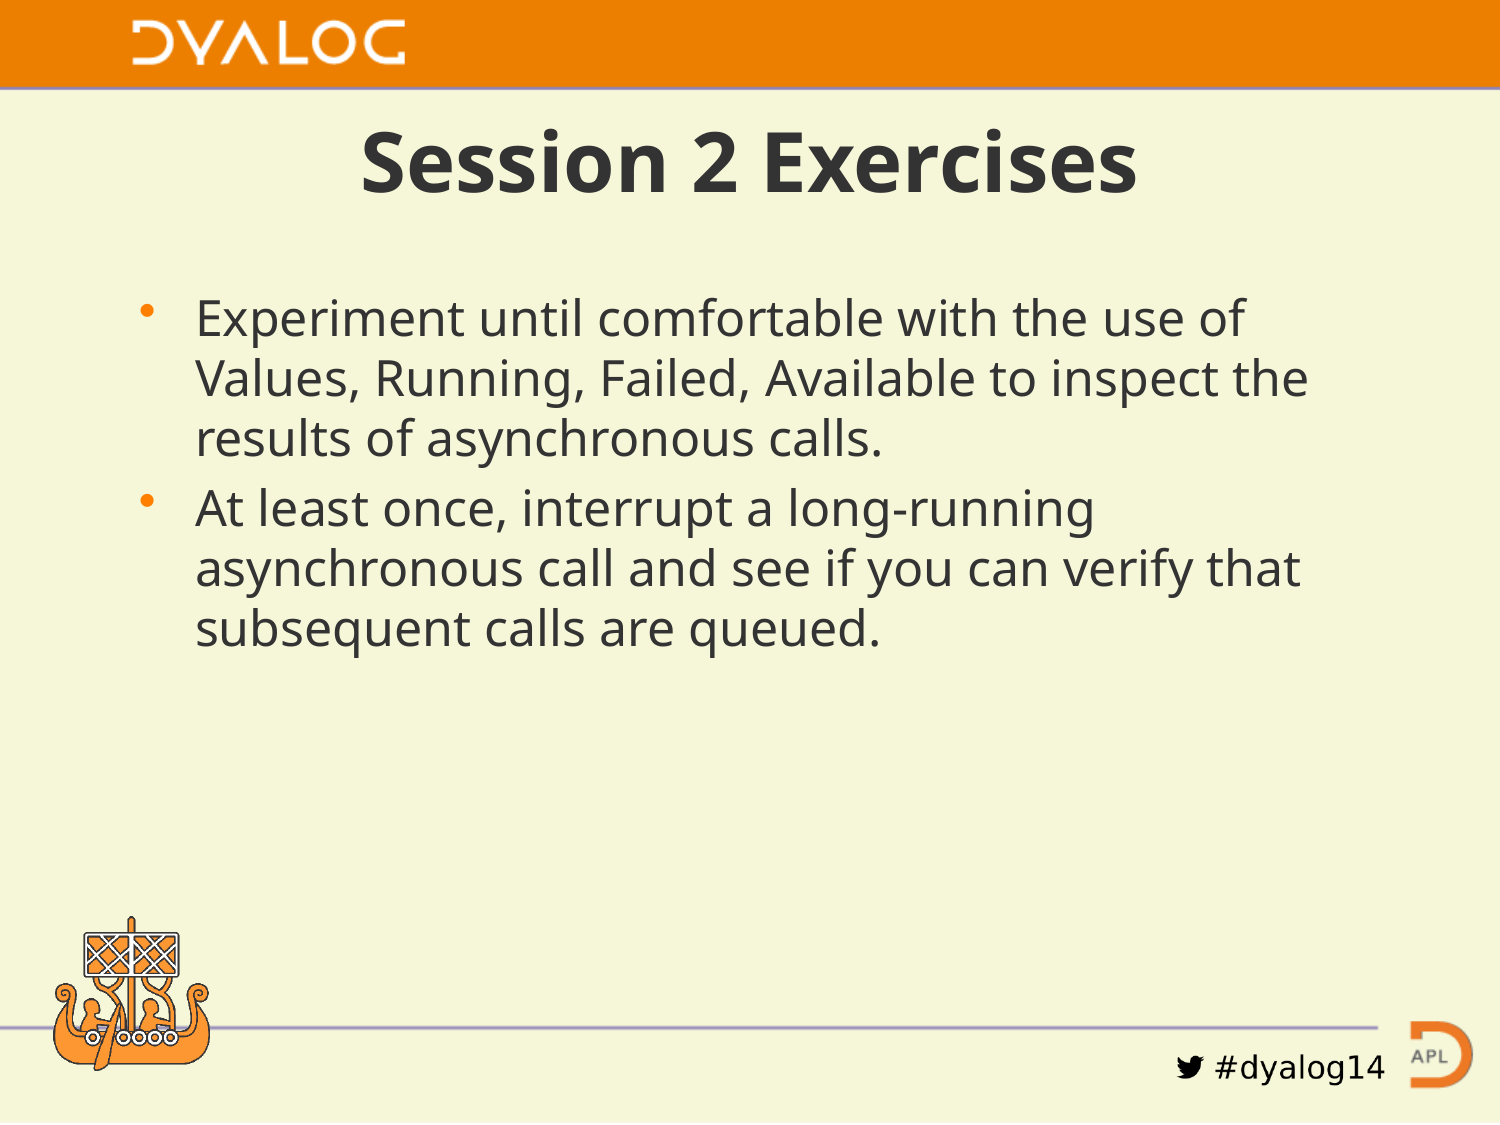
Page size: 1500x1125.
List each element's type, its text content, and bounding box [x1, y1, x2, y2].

picture [0, 0, 1500, 1123]
title Session 2 Exercises [123, 101, 1376, 254]
list Experiment until comfortable with the use of Values, Running, Failed, Available to inspect the results of asynchronous calls. At least once, interrupt a long-running asynchronous call and see if you can verify that subsequent calls are queued. [123, 278, 1376, 917]
